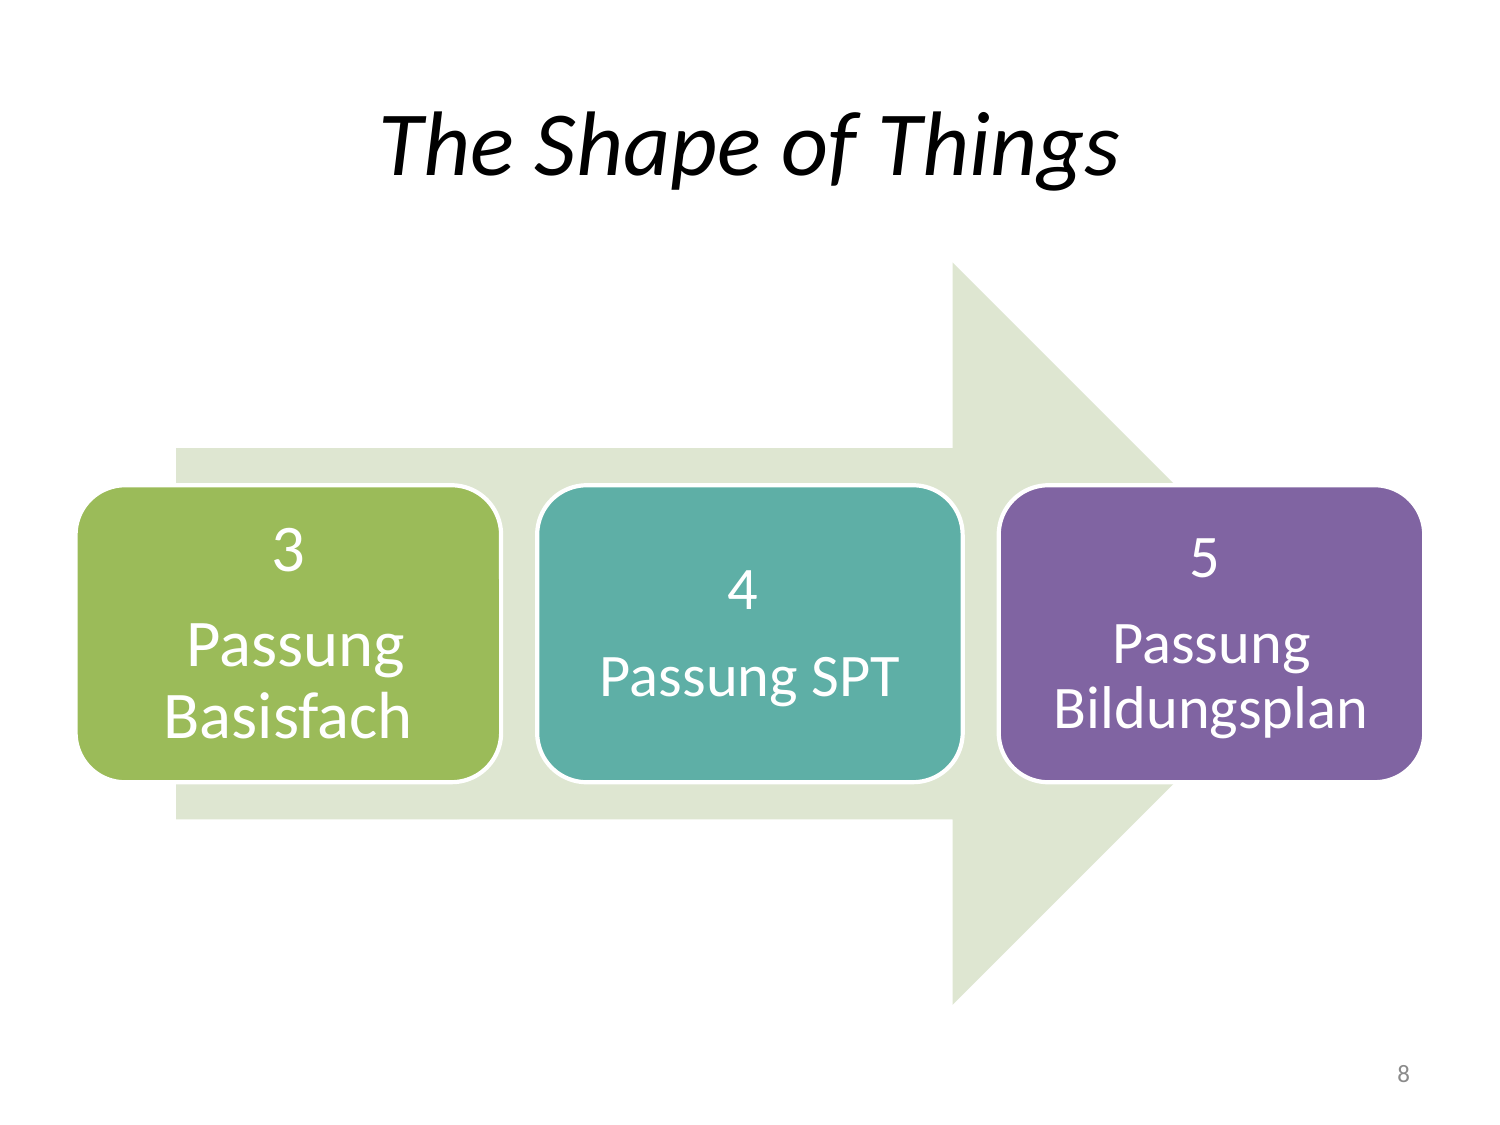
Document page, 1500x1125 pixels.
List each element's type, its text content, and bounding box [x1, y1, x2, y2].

title The Shape of Things [75, 45, 1425, 233]
slide_number 8 [1074, 1042, 1425, 1103]
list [74, 262, 1426, 1006]
